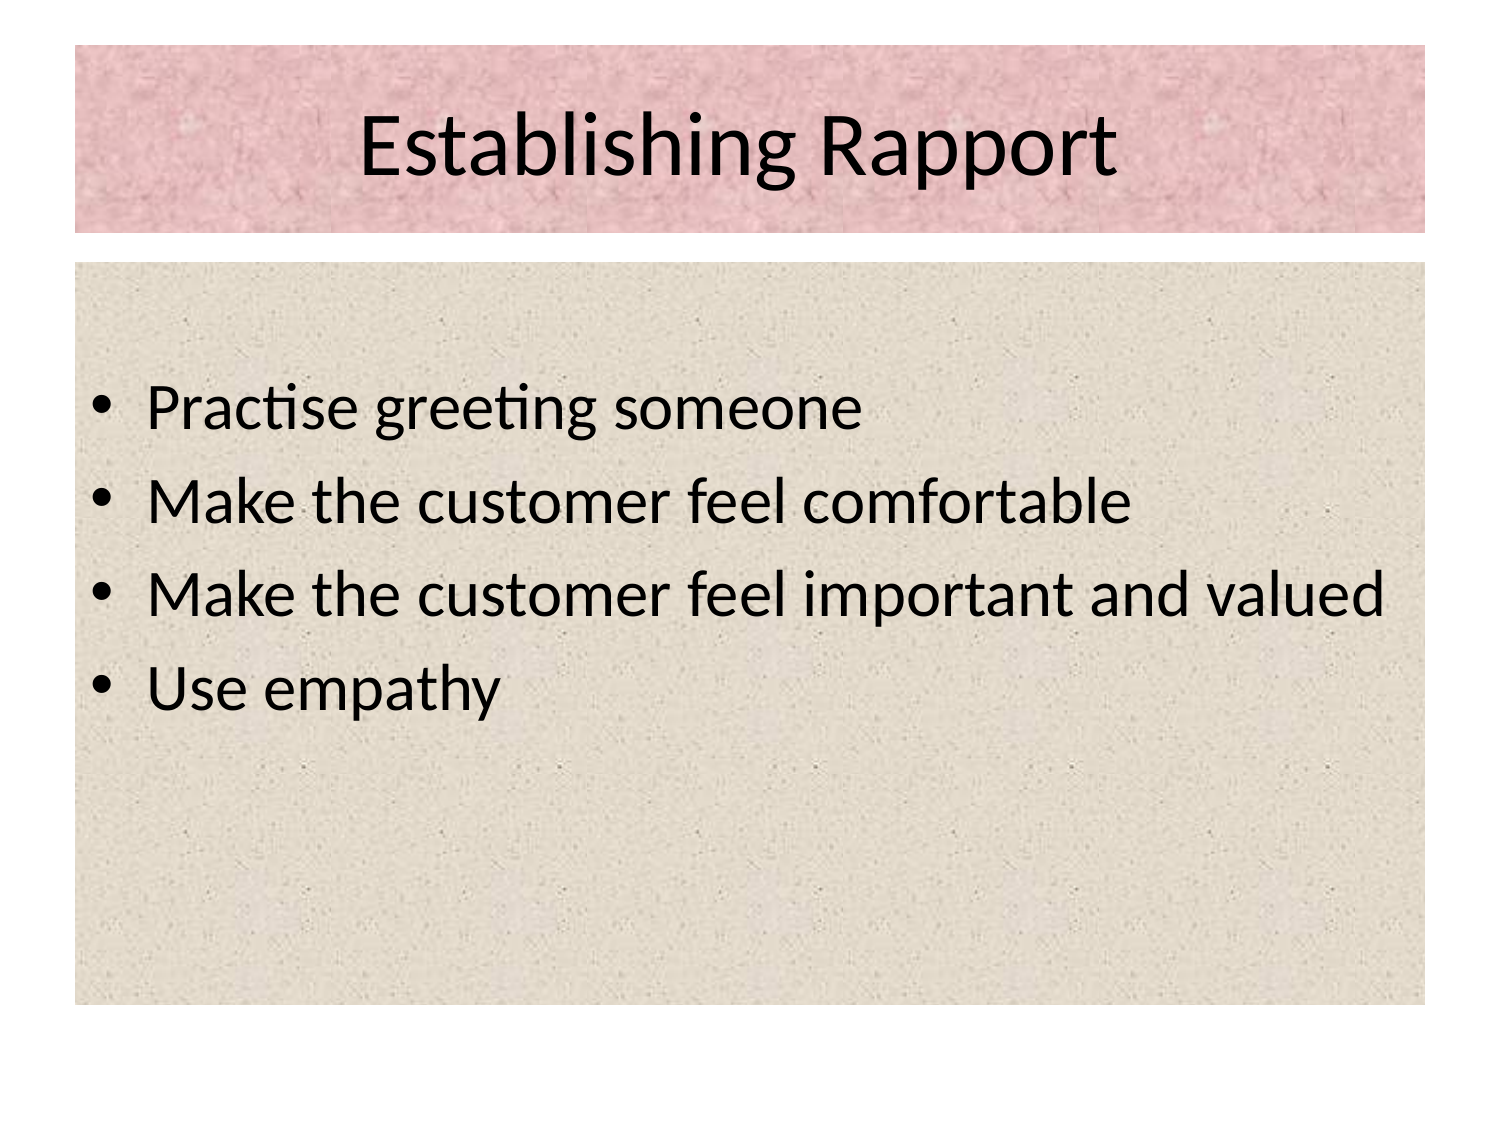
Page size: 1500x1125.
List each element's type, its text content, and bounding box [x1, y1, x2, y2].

title Establishing Rapport [75, 45, 1425, 233]
list Practise greeting someone Make the customer feel comfortable Make the customer feel important and valued Use empathy [75, 262, 1425, 1005]
